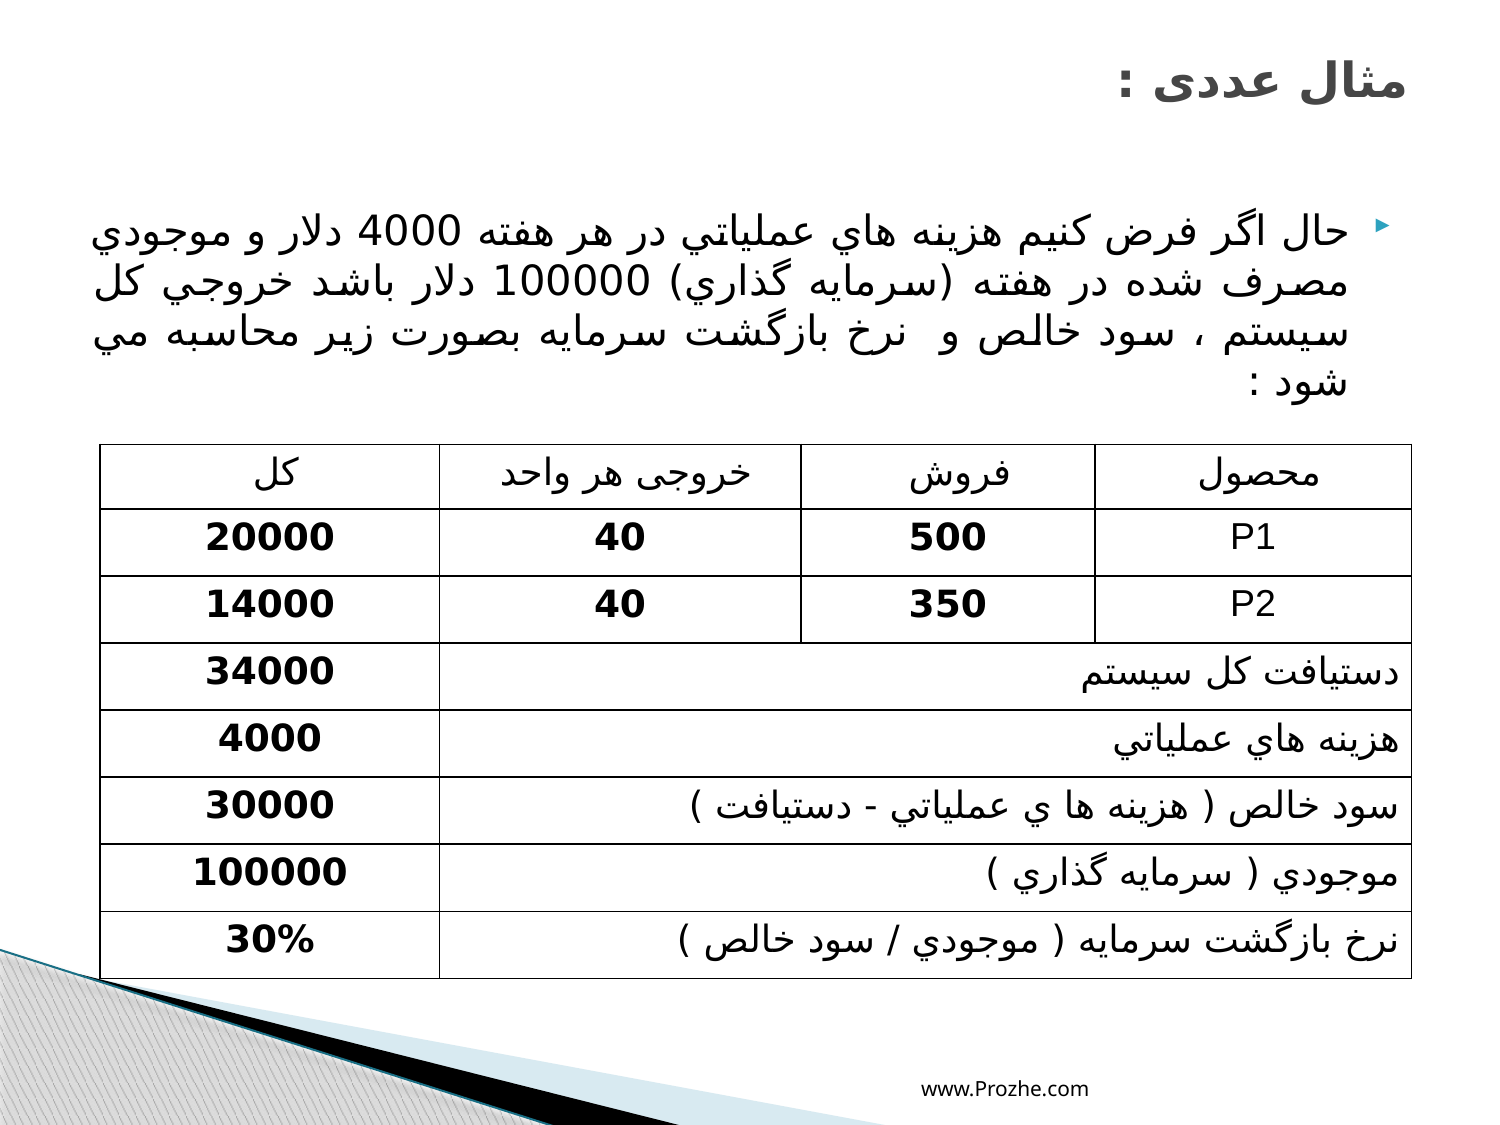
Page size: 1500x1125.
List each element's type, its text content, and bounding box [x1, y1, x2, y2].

table_header کل [101, 445, 439, 508]
table_cell P1 [1096, 510, 1411, 575]
table_cell 40 [440, 510, 800, 575]
table_header محصول [1096, 445, 1411, 508]
table_cell 350 [802, 577, 1094, 642]
table_cell 500 [802, 510, 1094, 575]
table_cell 30% [101, 912, 439, 978]
table_cell 34000 [101, 644, 439, 709]
table_cell 20000 [101, 510, 439, 575]
table_header فروش [802, 445, 1094, 508]
table_cell سود خالص ( هزينه ها ي عملياتي - دستيافت ) [440, 778, 1411, 843]
table_header خروجی هر واحد [440, 445, 800, 508]
table_cell P2 [1096, 577, 1411, 642]
table_cell 100000 [101, 845, 439, 911]
table_cell دستيافت كل سيستم [440, 644, 1411, 709]
table_cell 40 [440, 577, 800, 642]
table_cell هزينه هاي عملياتي [440, 711, 1411, 776]
table_cell 14000 [101, 577, 439, 642]
footer www.Prozhe.com [718, 1051, 1105, 1112]
table_cell 30000 [101, 778, 439, 843]
table_cell نرخ بازگشت سرمايه ( موجودي / سود خالص ) [440, 912, 1411, 978]
title مثال عددی : [75, 45, 1424, 173]
table_cell موجودي ( سرمايه گذاري ) [440, 845, 1411, 911]
list حال اگر فرض كنيم هزينه هاي عملياتي در هر هفته 4000 دلار و موجودي مصرف شده در هفته (سرمايه گذاري) 100000 دلار باشد خروجي كل سيستم ، سود خالص و نرخ بازگشت سرمايه بصورت زير محاسبه مي شود : [75, 196, 1425, 480]
table_cell 4000 [101, 711, 439, 776]
